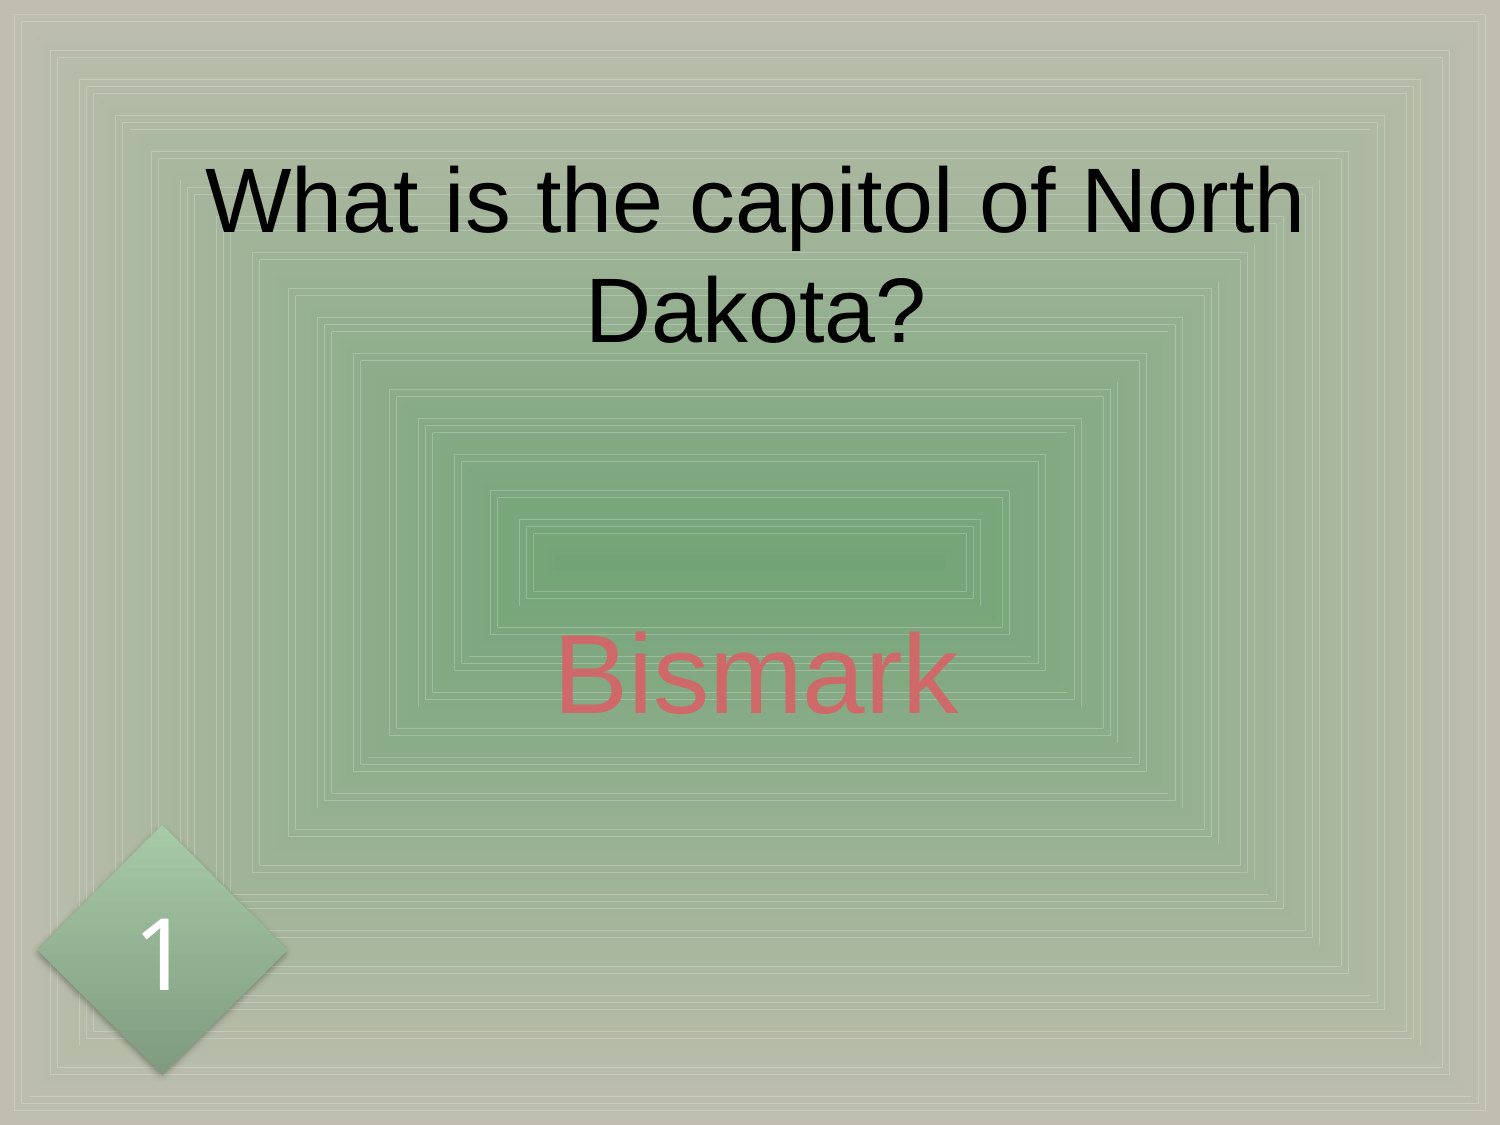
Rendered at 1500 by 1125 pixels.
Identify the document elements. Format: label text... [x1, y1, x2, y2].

title What is the capitol of North Dakota? [112, 137, 1401, 476]
text_box Bismark [112, 500, 1400, 838]
text_box 1 [37, 838, 288, 1075]
